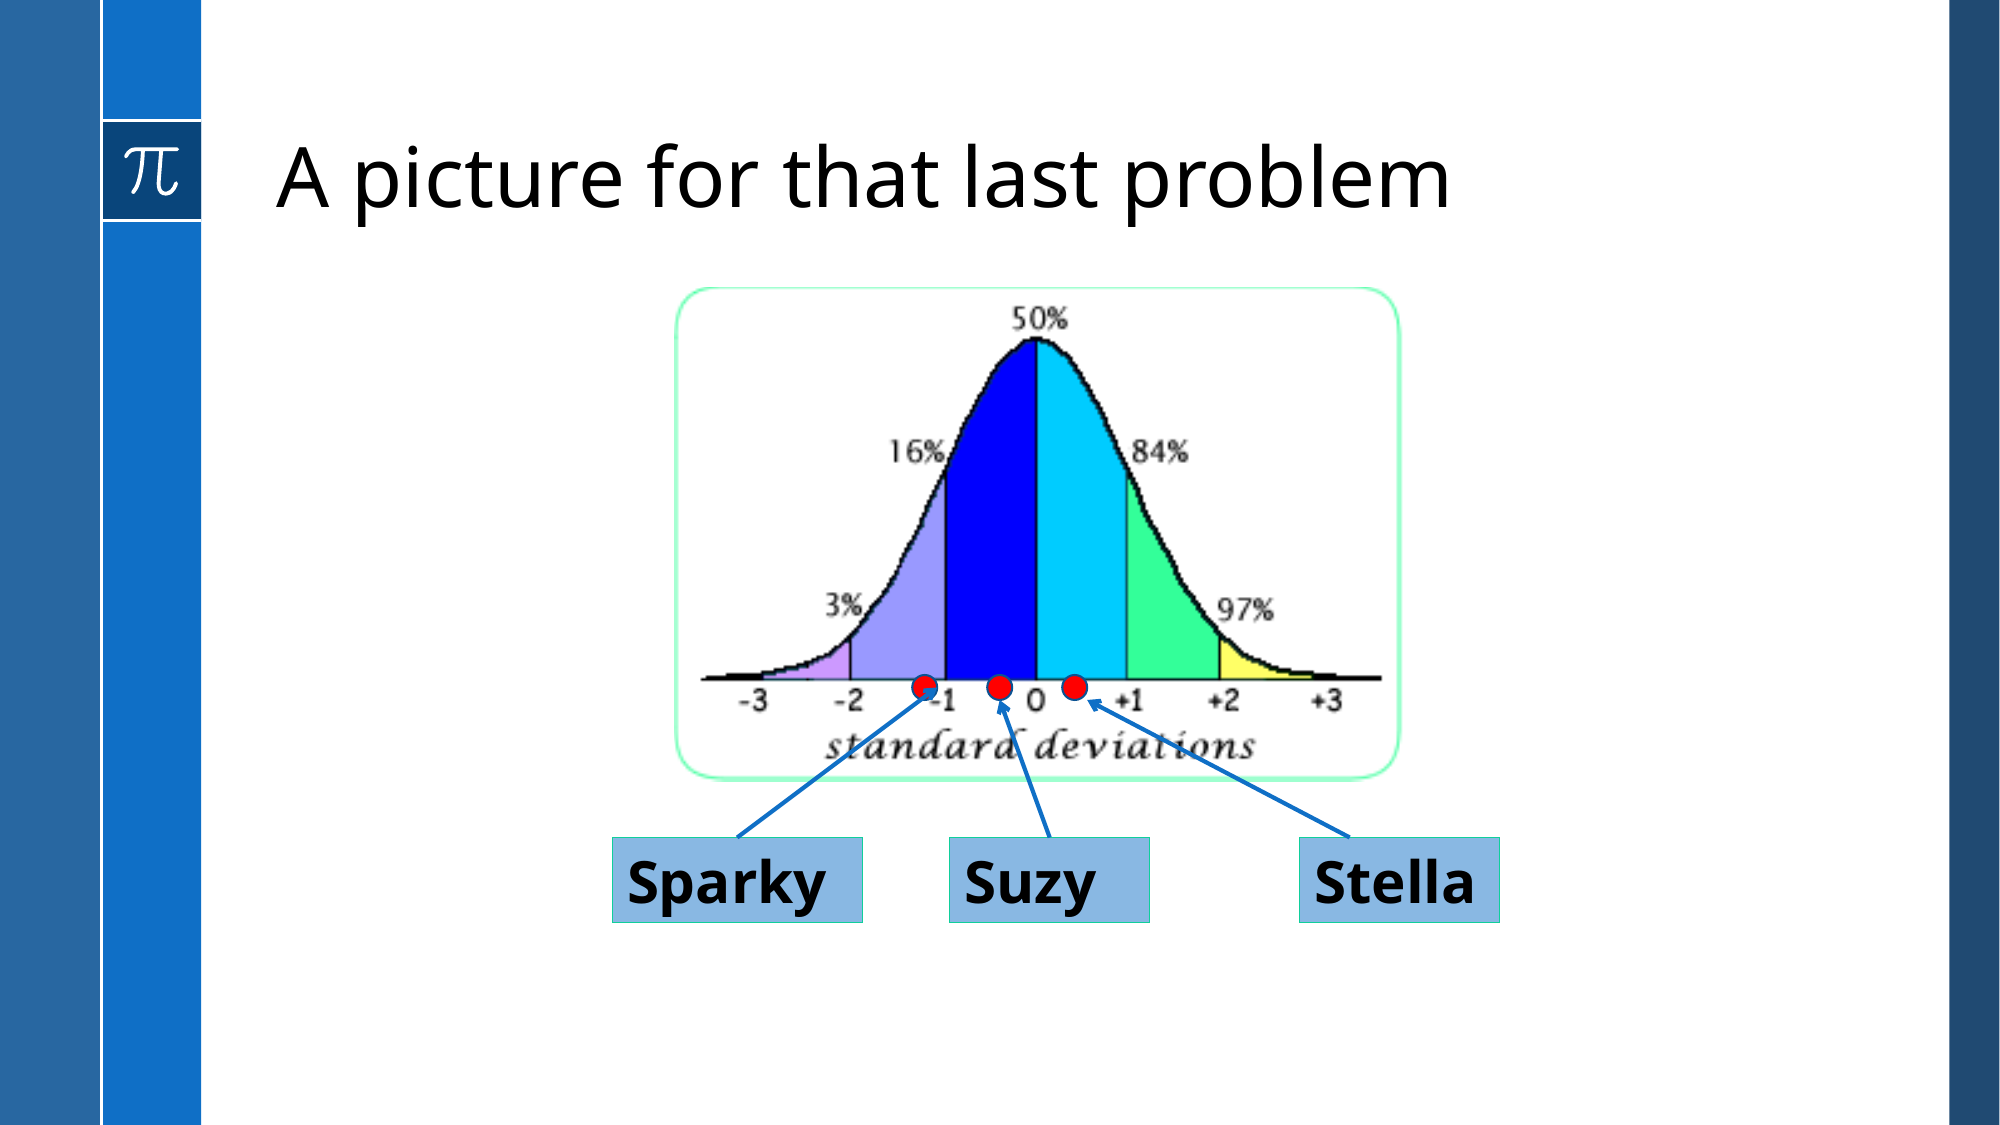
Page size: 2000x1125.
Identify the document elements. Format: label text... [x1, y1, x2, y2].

text_box Suzy [949, 837, 1150, 923]
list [674, 287, 1405, 782]
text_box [1087, 699, 1350, 838]
title A picture for that last problem [261, 29, 1867, 233]
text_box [737, 696, 916, 838]
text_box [999, 699, 1050, 838]
text_box Sparky [612, 837, 863, 923]
text_box Stella [1299, 837, 1500, 923]
